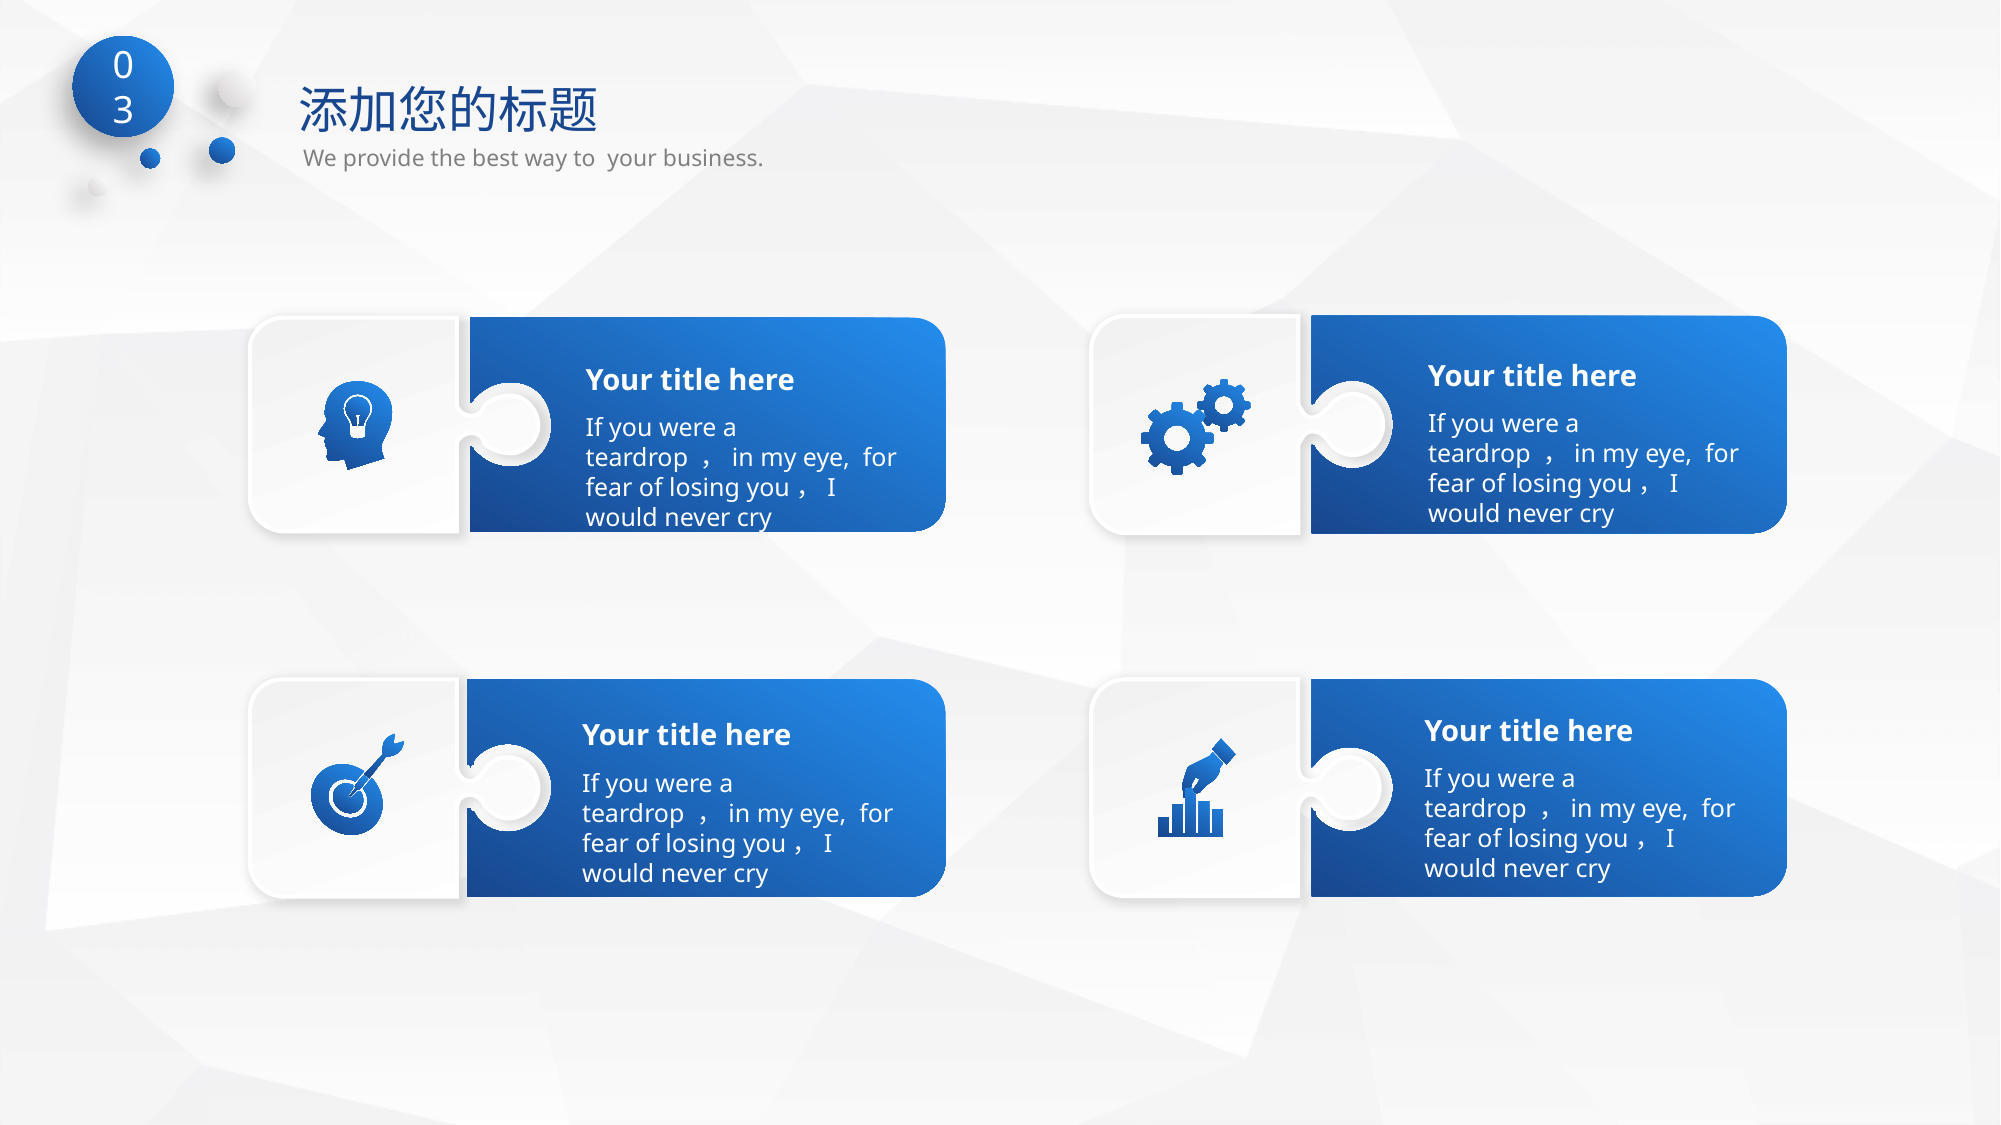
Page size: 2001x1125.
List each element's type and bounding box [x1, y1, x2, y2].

picture [0, 0, 2000, 1125]
text_box [1311, 315, 1787, 534]
text_box [567, 709, 923, 866]
text_box [248, 678, 540, 898]
text_box [318, 379, 394, 470]
text_box [467, 679, 946, 897]
text_box [1090, 314, 1385, 535]
text_box [1311, 679, 1787, 897]
text_box [1141, 379, 1251, 475]
text_box [470, 317, 946, 532]
text_box [1409, 704, 1766, 862]
text_box [570, 353, 923, 511]
text_box [309, 733, 404, 835]
text_box [1090, 678, 1381, 898]
text_box [1413, 349, 1766, 506]
text_box [248, 316, 540, 533]
text_box [1158, 738, 1236, 837]
